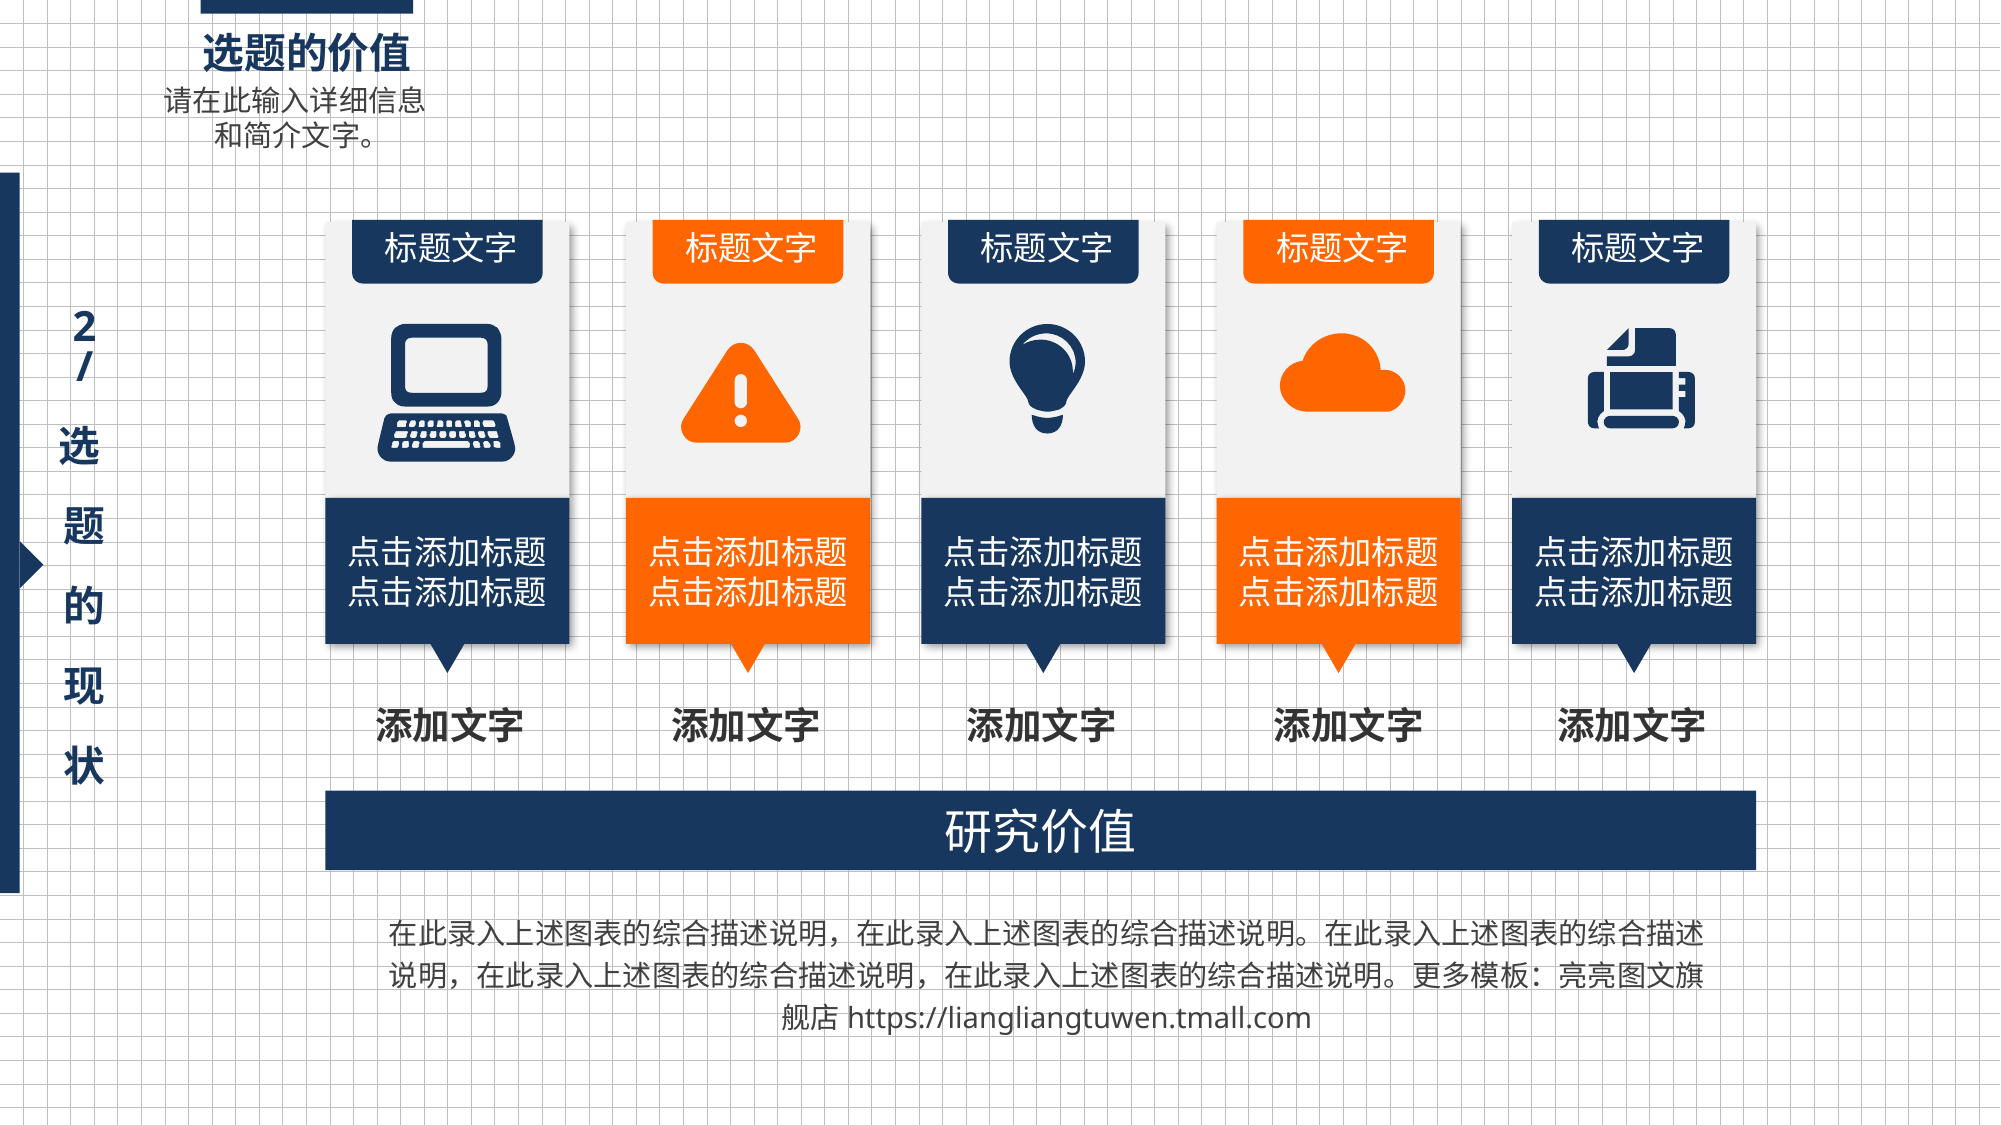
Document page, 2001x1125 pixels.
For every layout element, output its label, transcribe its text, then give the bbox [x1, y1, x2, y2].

text_box 在此录入上述图表的综合描述说明，在此录入上述图表的综合描述说明。在此录入上述图表的综合描述说明，在此录入上述图表的综合描述说明，在此录入上述图表的综合描述说明。更多模板：亮亮图文旗舰店https://liangliangtuwen.tmall.com [362, 901, 1733, 1042]
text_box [1511, 219, 1757, 674]
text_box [325, 219, 570, 674]
text_box 添加文字 [1261, 695, 1437, 753]
text_box 研究价值 [323, 789, 1758, 872]
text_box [1216, 219, 1461, 674]
text_box [199, 0, 415, 16]
text_box 选题的价值 [114, 28, 500, 84]
text_box 添加文字 [1544, 695, 1720, 753]
text_box 添加文字 [658, 695, 834, 753]
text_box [0, 172, 44, 894]
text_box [920, 219, 1166, 674]
text_box 请在此输入详细信息 和简介文字。 [134, 75, 470, 160]
text_box 添加文字 [362, 695, 538, 753]
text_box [625, 219, 871, 674]
text_box 添加文字 [954, 695, 1130, 753]
text_box 2 / 选 题 的 现 状 [48, 302, 127, 798]
